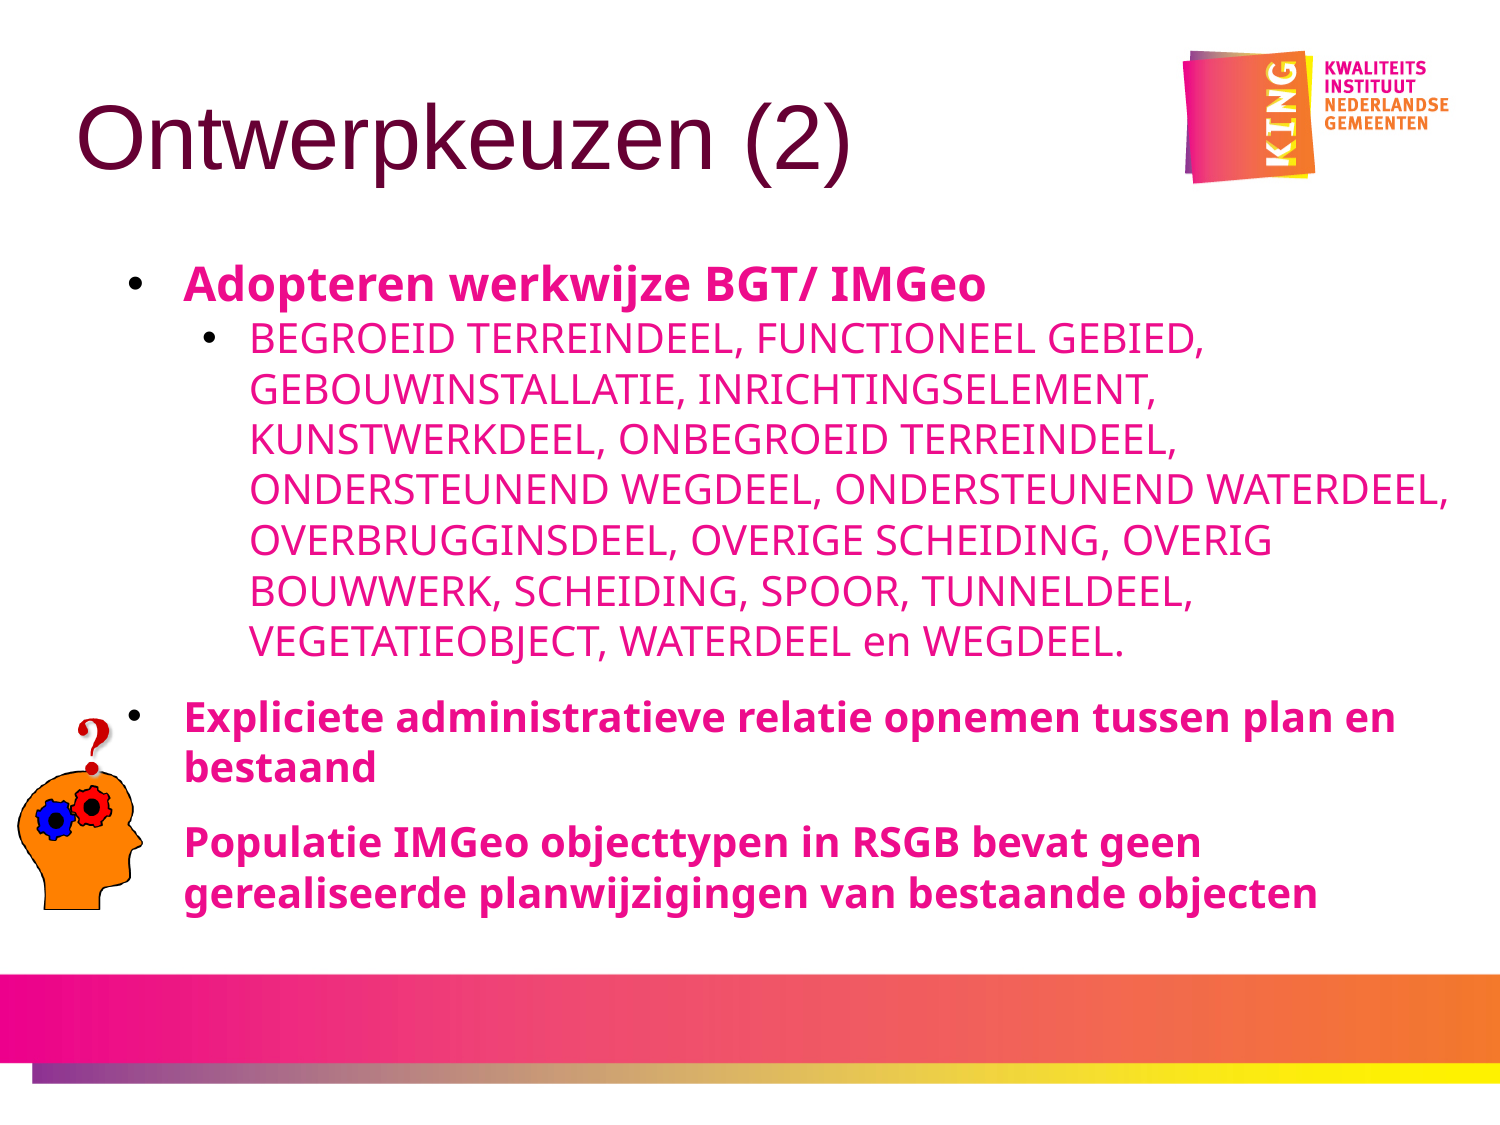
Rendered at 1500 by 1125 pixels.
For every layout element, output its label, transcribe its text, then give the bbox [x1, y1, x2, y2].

title Ontwerpkeuzen (2) [74, 44, 1425, 233]
list Adopteren werkwijze BGT/ IMGeo BEGROEID TERREINDEEL, FUNCTIONEEL GEBIED, GEBOUWINSTALLATIE, INRICHTINGSELEMENT, KUNSTWERKDEEL, ONBEGROEID TERREINDEEL, ONDERSTEUNEND WEGDEEL, ONDERSTEUNEND WATERDEEL, OVERBRUGGINSDEEL, OVERIGE SCHEIDING, OVERIG BOUWWERK, SCHEIDING, SPOOR, TUNNELDEEL, VEGETATIEOBJECT, WATERDEEL en WEGDEEL. Expliciete administratieve relatie opnemen tussen plan en bestaand Populatie IMGeo objecttypen in RSGB bevat geen gerealiseerde planwijzigingen van bestaande objecten . [111, 245, 1500, 989]
picture [0, 0, 1500, 1125]
